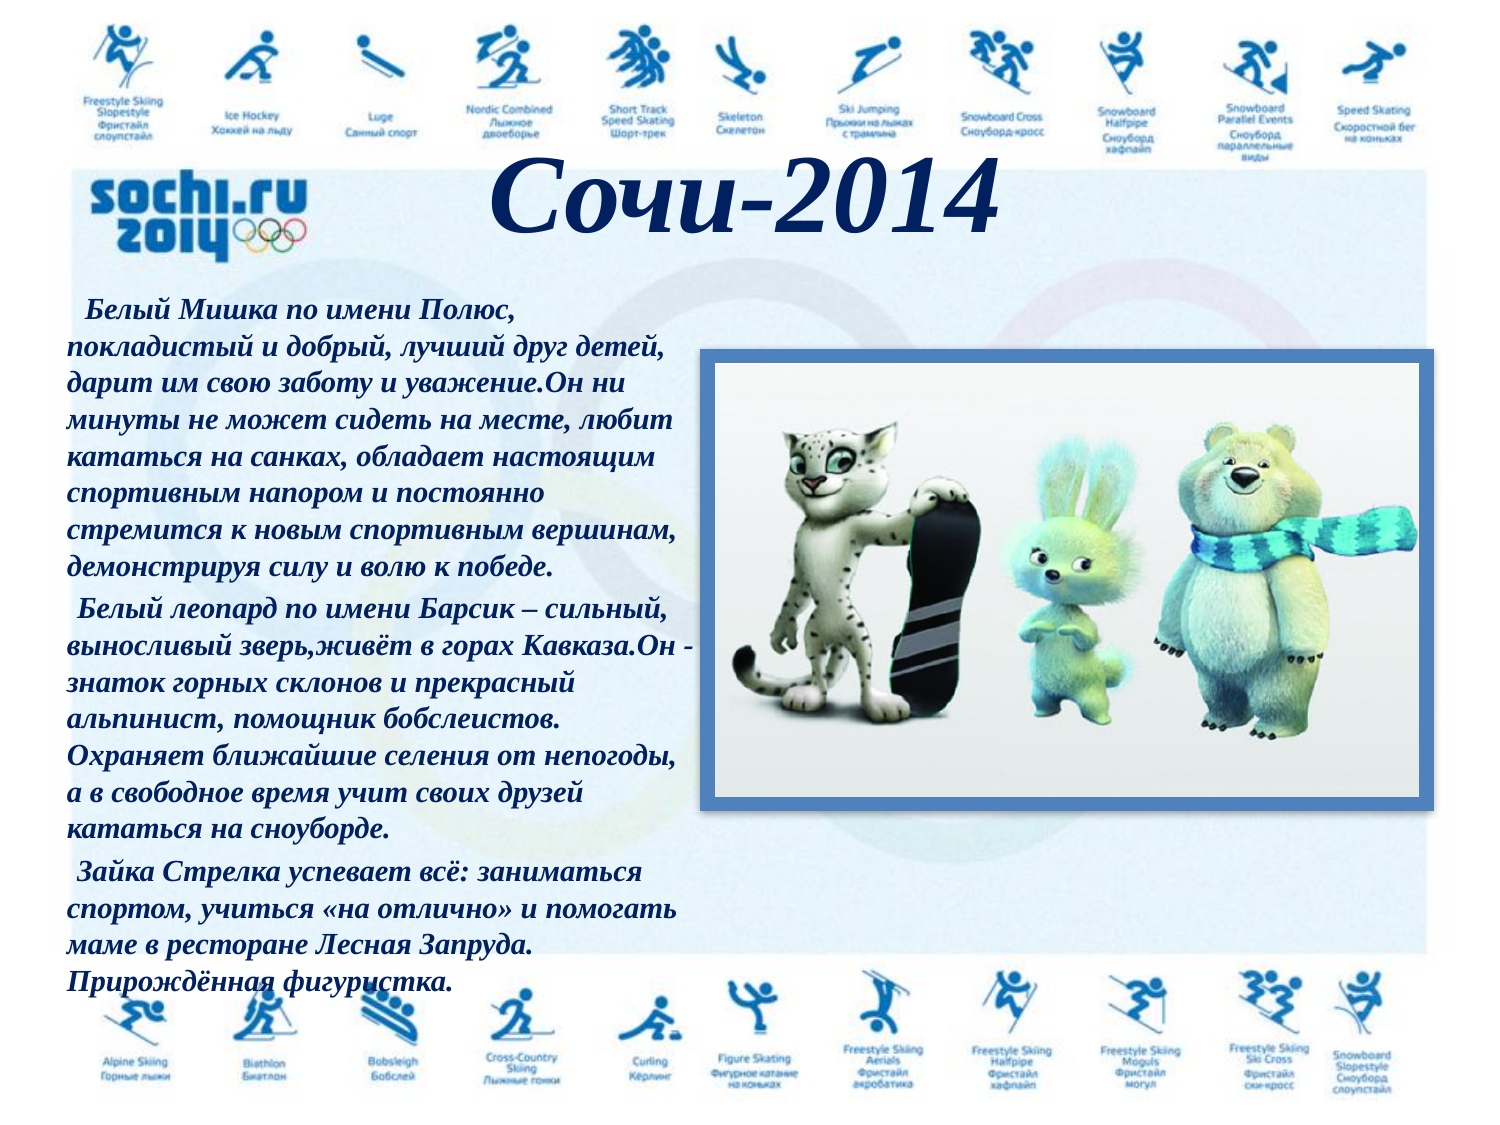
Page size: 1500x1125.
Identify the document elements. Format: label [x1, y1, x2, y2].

list [714, 362, 1420, 798]
picture [0, 0, 1500, 1125]
